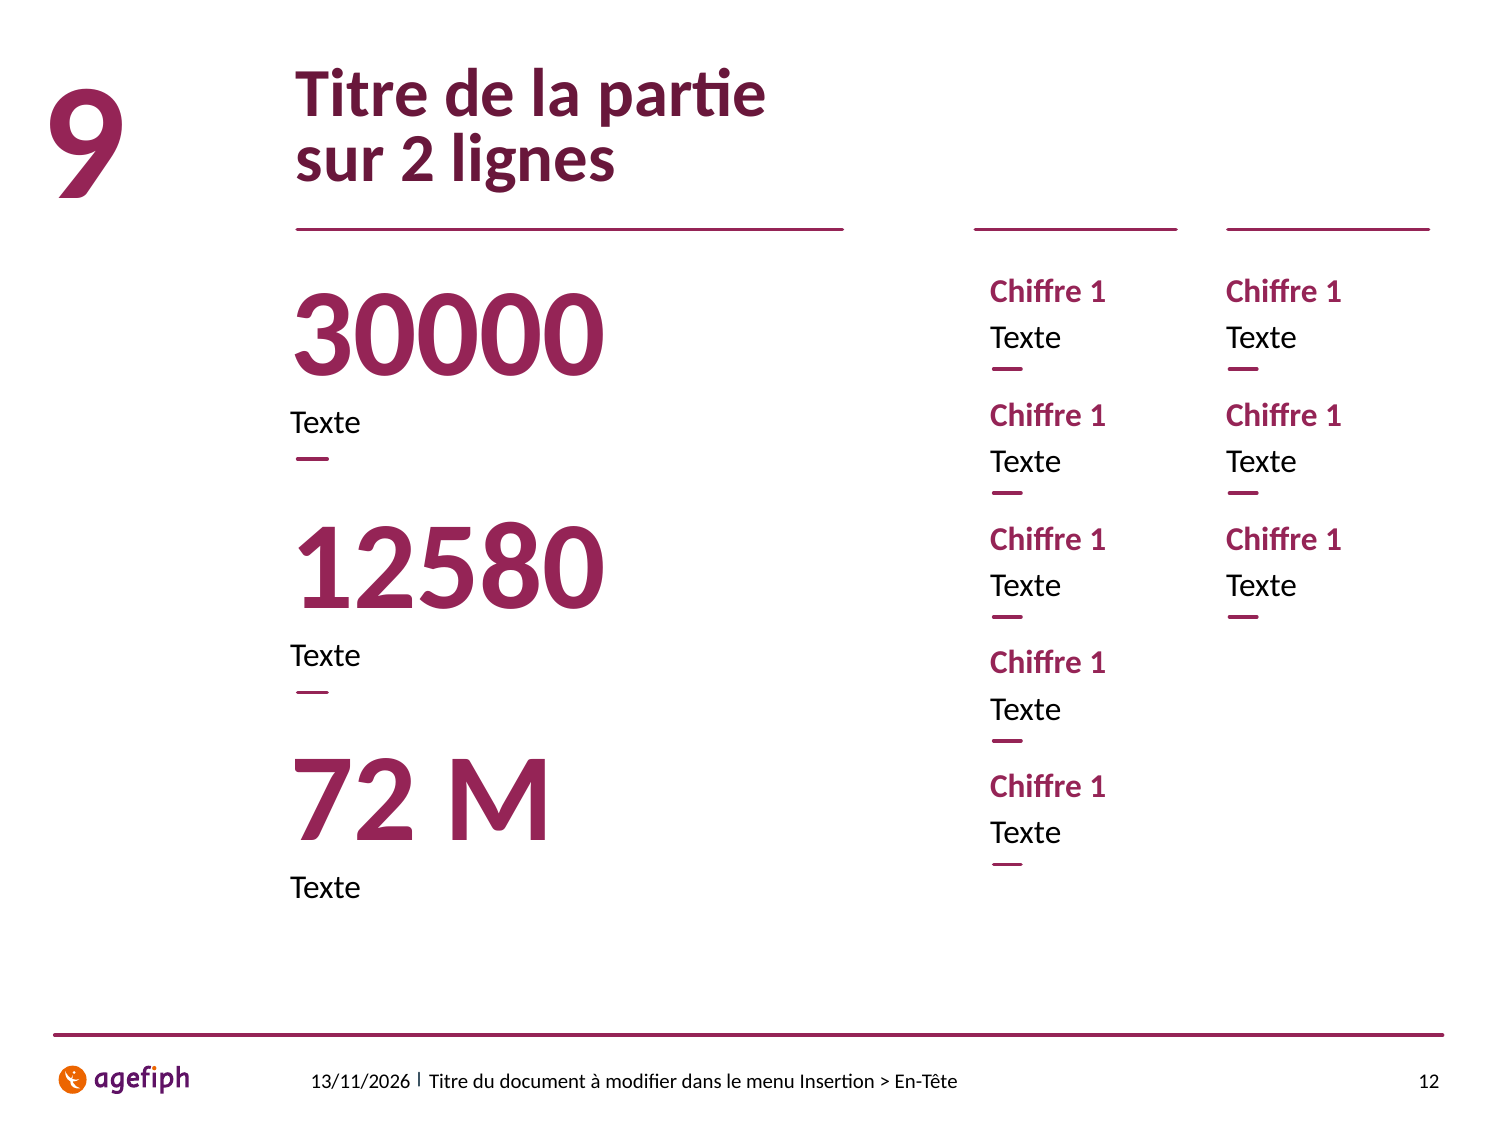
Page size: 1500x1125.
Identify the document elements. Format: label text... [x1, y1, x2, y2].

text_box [1211, 261, 1437, 385]
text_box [975, 509, 1201, 633]
text_box 72 M Texte [275, 715, 831, 947]
title Titre de la partie sur 2 lignes [280, 71, 1427, 187]
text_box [274, 476, 831, 715]
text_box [975, 633, 1201, 756]
footer Titre du document à modifier dans le menu Insertion > En-Tête [414, 1051, 1086, 1111]
list 9 [41, 43, 249, 201]
slide_number 12 [1116, 1051, 1455, 1111]
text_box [1211, 385, 1437, 509]
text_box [1211, 509, 1437, 634]
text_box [975, 756, 1201, 882]
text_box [975, 385, 1201, 509]
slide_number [254, 1051, 414, 1111]
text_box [274, 242, 831, 476]
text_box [975, 261, 1201, 385]
